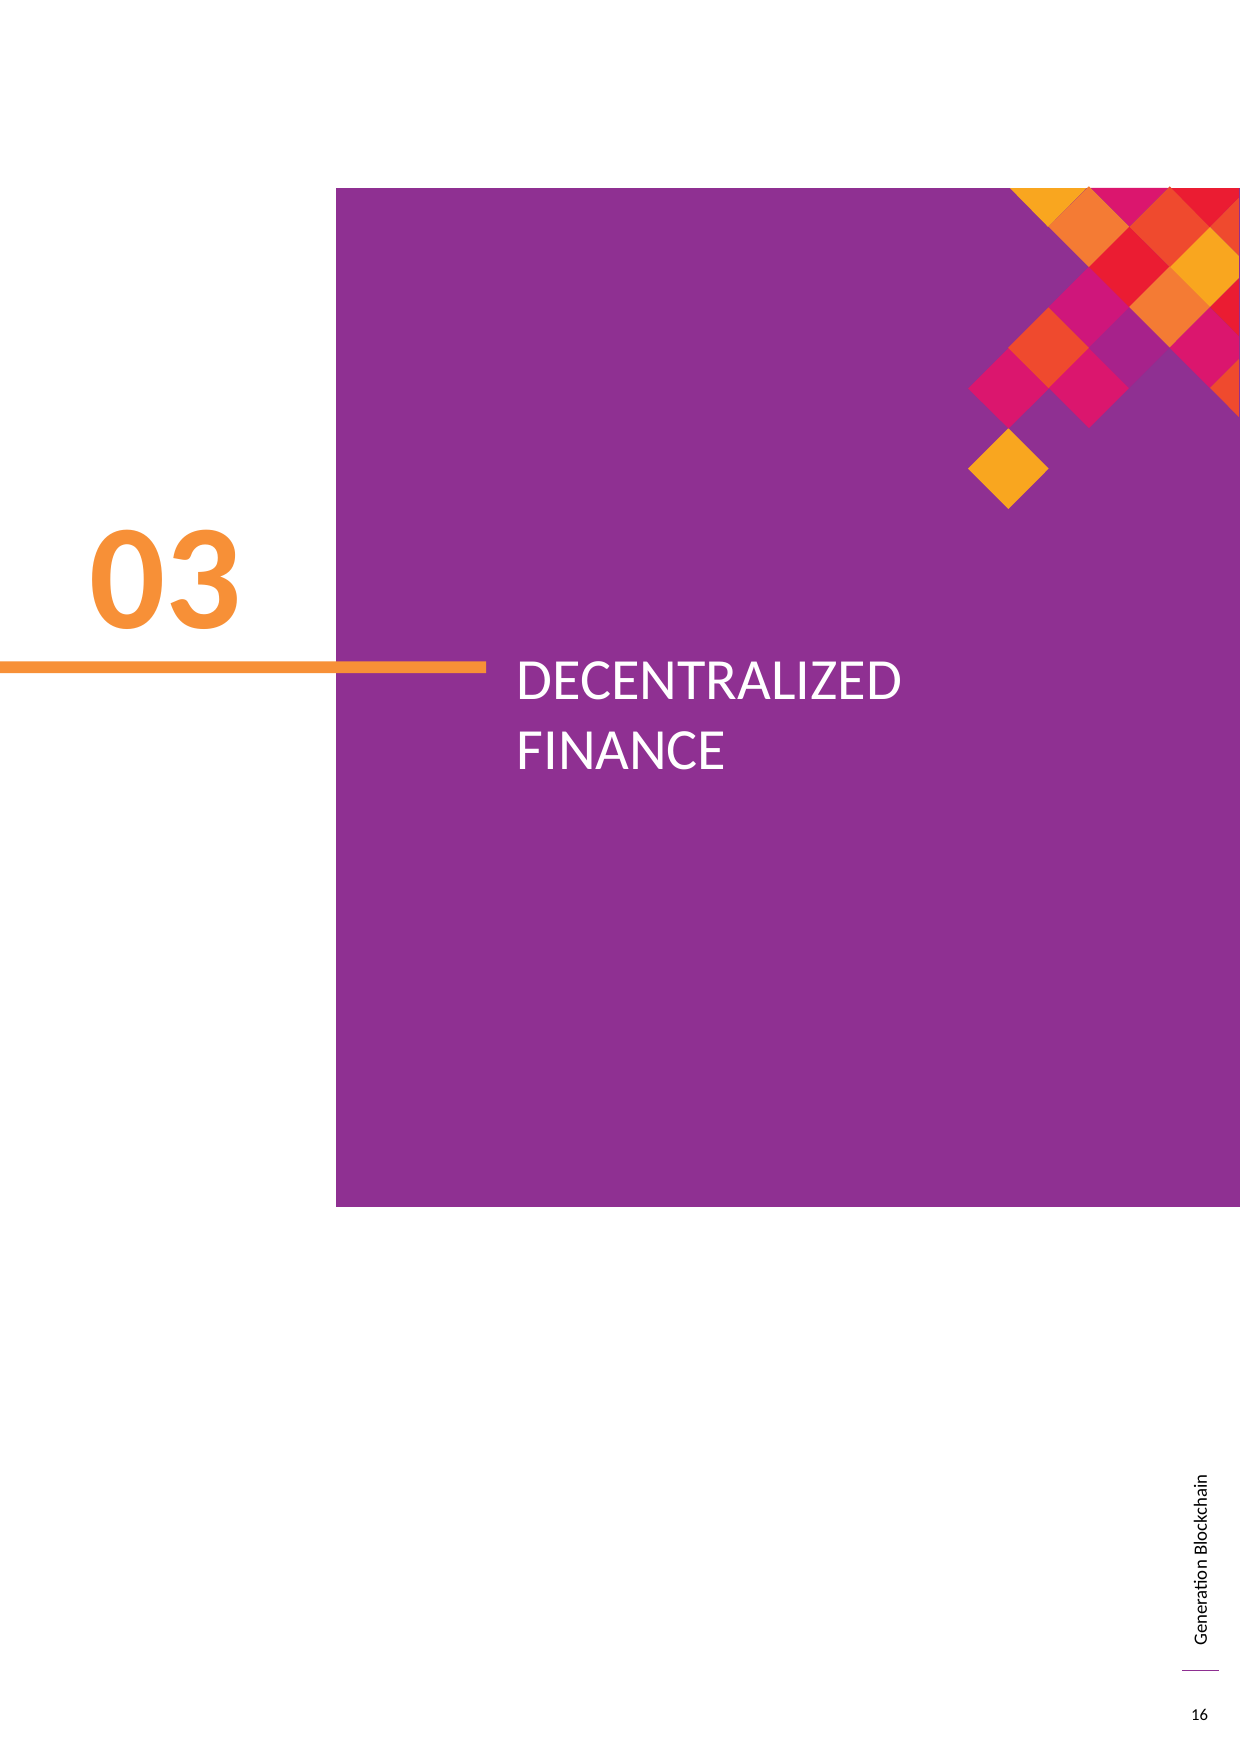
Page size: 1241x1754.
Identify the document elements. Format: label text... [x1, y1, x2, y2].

list DECENTRALIZED FINANCE [501, 634, 1074, 951]
slide_number 16 [1170, 1692, 1229, 1736]
list 03 [74, 471, 375, 727]
